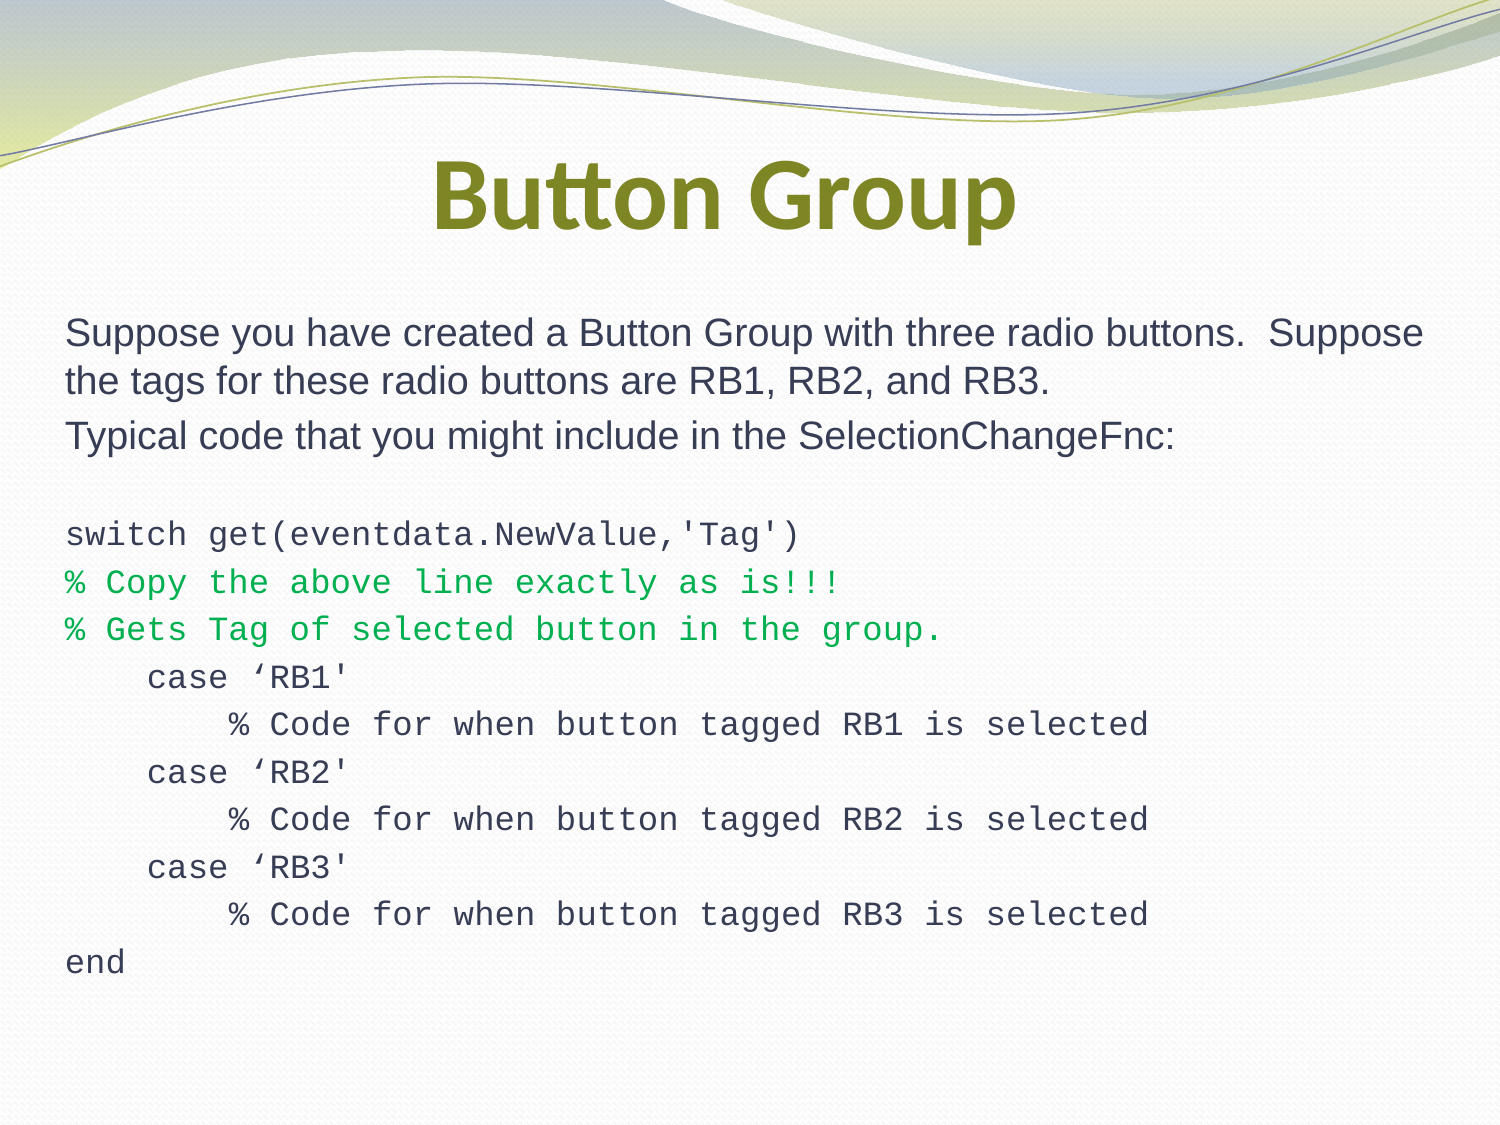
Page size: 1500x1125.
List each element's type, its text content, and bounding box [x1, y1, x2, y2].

title Button Group [50, 62, 1400, 250]
list Suppose you have created a Button Group with three radio buttons. Suppose the tags for these radio buttons are RB1, RB2, and RB3. Typical code that you might include in the SelectionChangeFnc: switch get(eventdata.NewValue,'Tag') % Copy the above line exactly as is!!! % Gets Tag of selected button in the group. case ‘RB1' % Code for when button tagged RB1 is selected case ‘RB2' % Code for when button tagged RB2 is selected case ‘RB3' % Code for when button tagged RB3 is selected end [50, 299, 1475, 1088]
